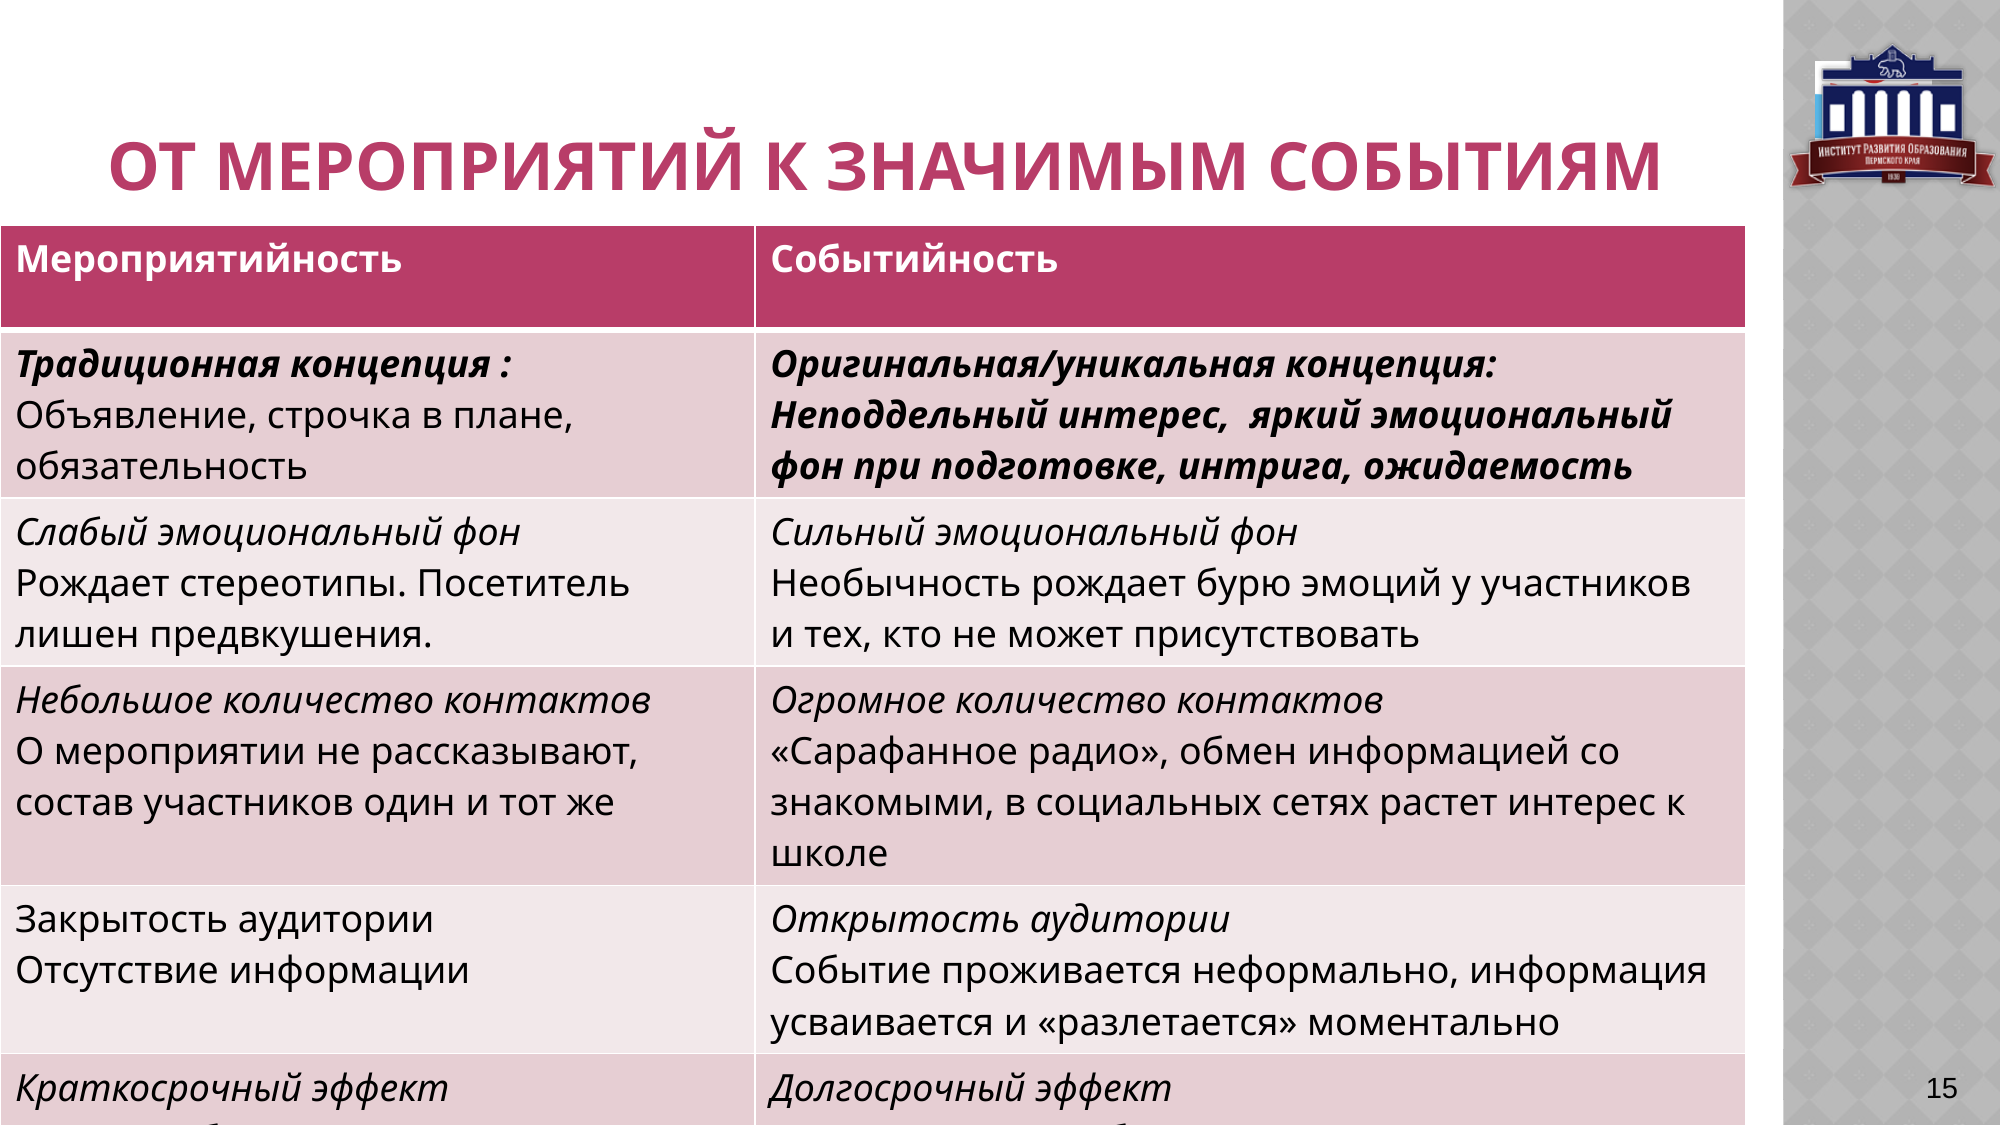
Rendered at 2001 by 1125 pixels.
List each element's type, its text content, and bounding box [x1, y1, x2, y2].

table_cell Закрытость аудитории Отсутствие информации [1, 886, 754, 1053]
table_cell Традиционная концепция : Объявление, строчка в плане, обязательность [1, 333, 754, 497]
picture [1784, 38, 2000, 194]
table_cell Небольшое количество контактов О мероприятии не рассказывают, состав участников один и тот же [1, 667, 754, 885]
table_cell Огромное количество контактов «Сарафанное радио», обмен информацией со знакомыми, в социальных сетях растет интерес к школе [756, 667, 1745, 885]
table_cell Краткосрочный эффект Быстро забывается, «не уму, не сердцу» [1, 1054, 754, 1125]
table_header Событийность [756, 226, 1745, 327]
table_header Мероприятийность [1, 226, 754, 327]
table_cell Слабый эмоциональный фон Рождает стереотипы. Посетитель лишен предвкушения. [1, 499, 754, 665]
table_cell Оригинальная/уникальная концепция: Неподдельный интерес, яркий эмоциональный фон при подготовке, интрига, ожидаемость [756, 333, 1745, 497]
title От мероприятий к значимым событиям [99, 52, 1684, 204]
table_cell Открытость аудитории Событие проживается неформально, информация усваивается и «разлетается» моментально [756, 886, 1745, 1053]
table_cell Сильный эмоциональный фон Необычность рождает бурю эмоций у участников и тех, кто не может присутствовать [756, 499, 1745, 665]
table_cell Долгосрочный эффект До следующего события, мотивирует к деятельности [756, 1054, 1745, 1125]
